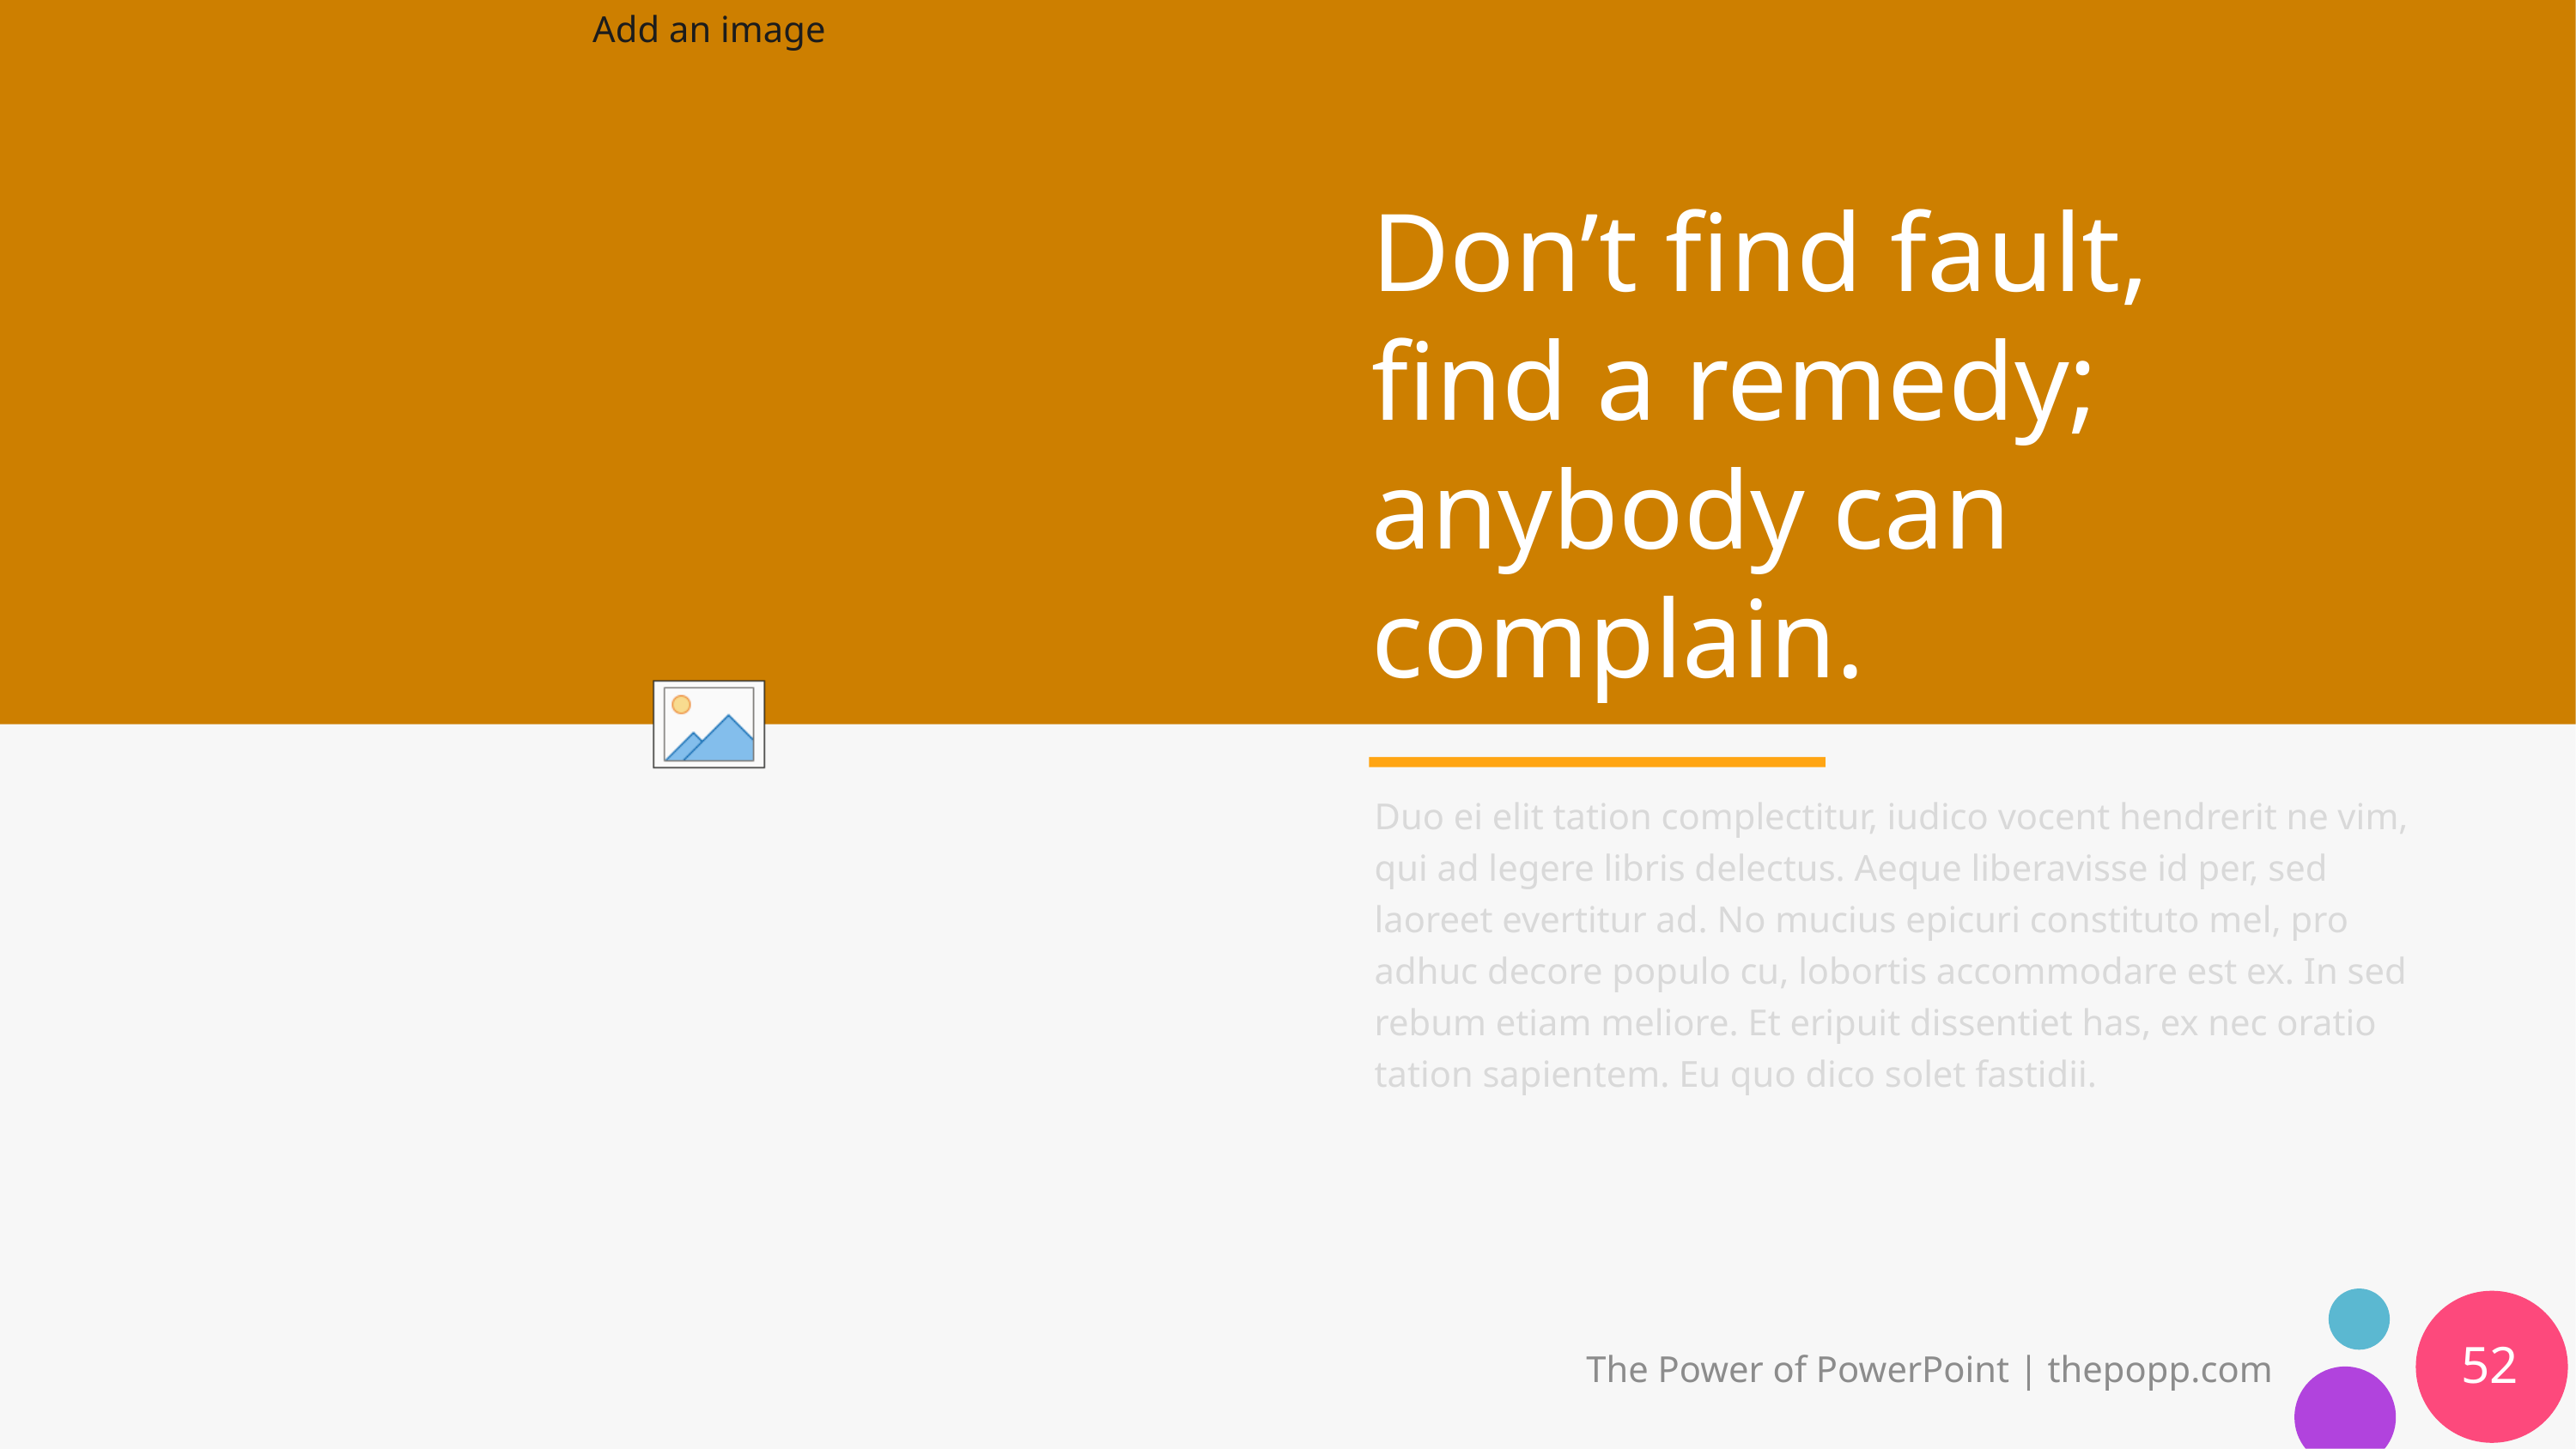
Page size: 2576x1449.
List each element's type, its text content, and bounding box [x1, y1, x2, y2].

picture [131, 0, 1288, 1449]
footer The Power of PowerPoint | thepopp.com [1479, 1332, 2296, 1410]
list Duo ei elit tation complectitur, iudico vocent hendrerit ne vim, qui ad legere libris delectus. Aeque liberavisse id per, sed laoreet evertitur ad. No mucius epicuri constituto mel, pro adhuc decore populo cu, lobortis accommodare est ex. In sed rebum etiam meliore. Et eripuit dissentiet has, ex nec oratio tation sapientem. Eu quo dico solet fastidii. [1351, 773, 2478, 1199]
title Don’t find fault, find a remedy; anybody can complain. [1348, 117, 2475, 711]
slide_number 52 [2414, 1328, 2567, 1406]
